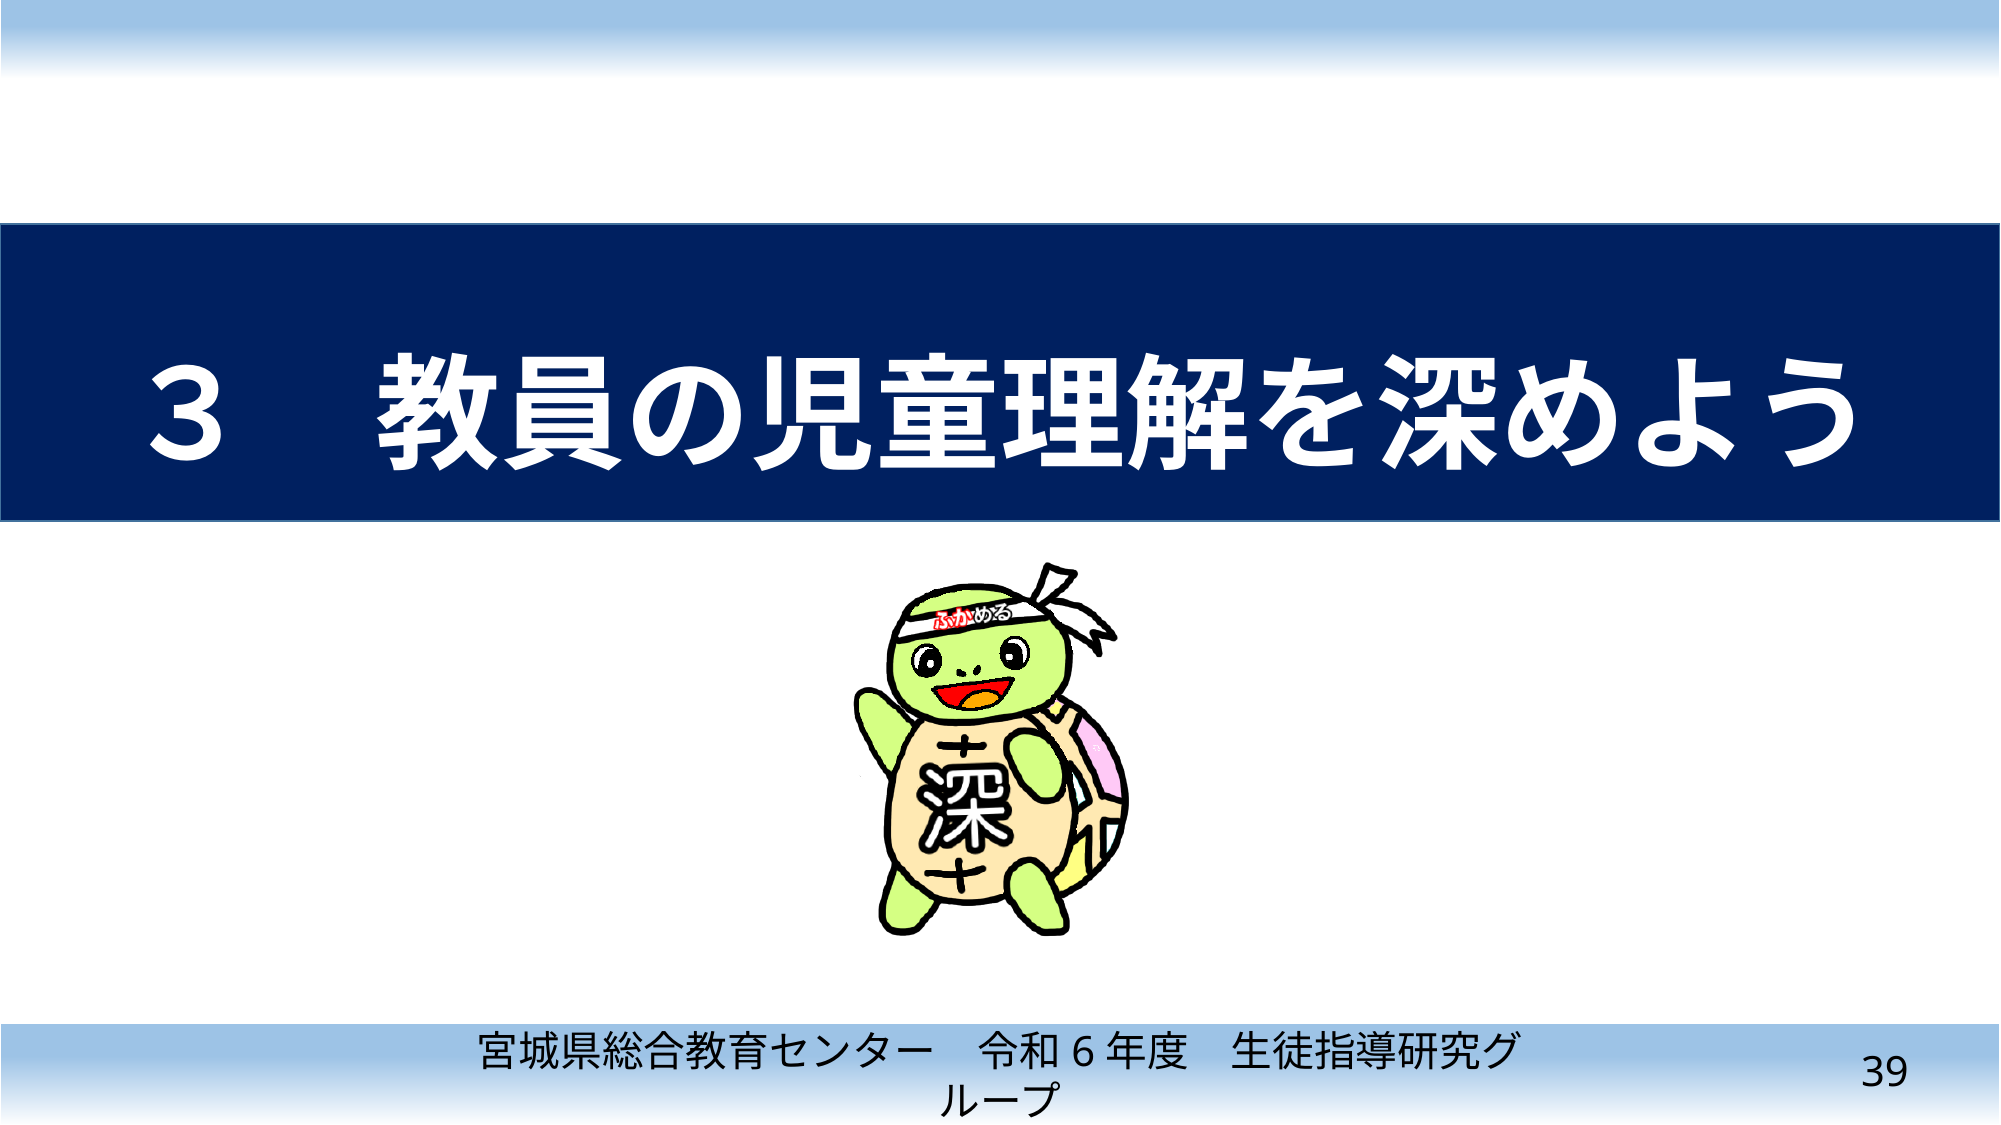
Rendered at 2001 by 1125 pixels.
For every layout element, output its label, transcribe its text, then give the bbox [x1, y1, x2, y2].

text_box 宮城県総合教育センター 令和6年度 生徒指導研究グループ [428, 1045, 1572, 1105]
slide_number 38 [1811, 1043, 1925, 1104]
text_box ３ 教員の児童理解を深めよう [0, 223, 2000, 522]
picture [798, 562, 1202, 965]
